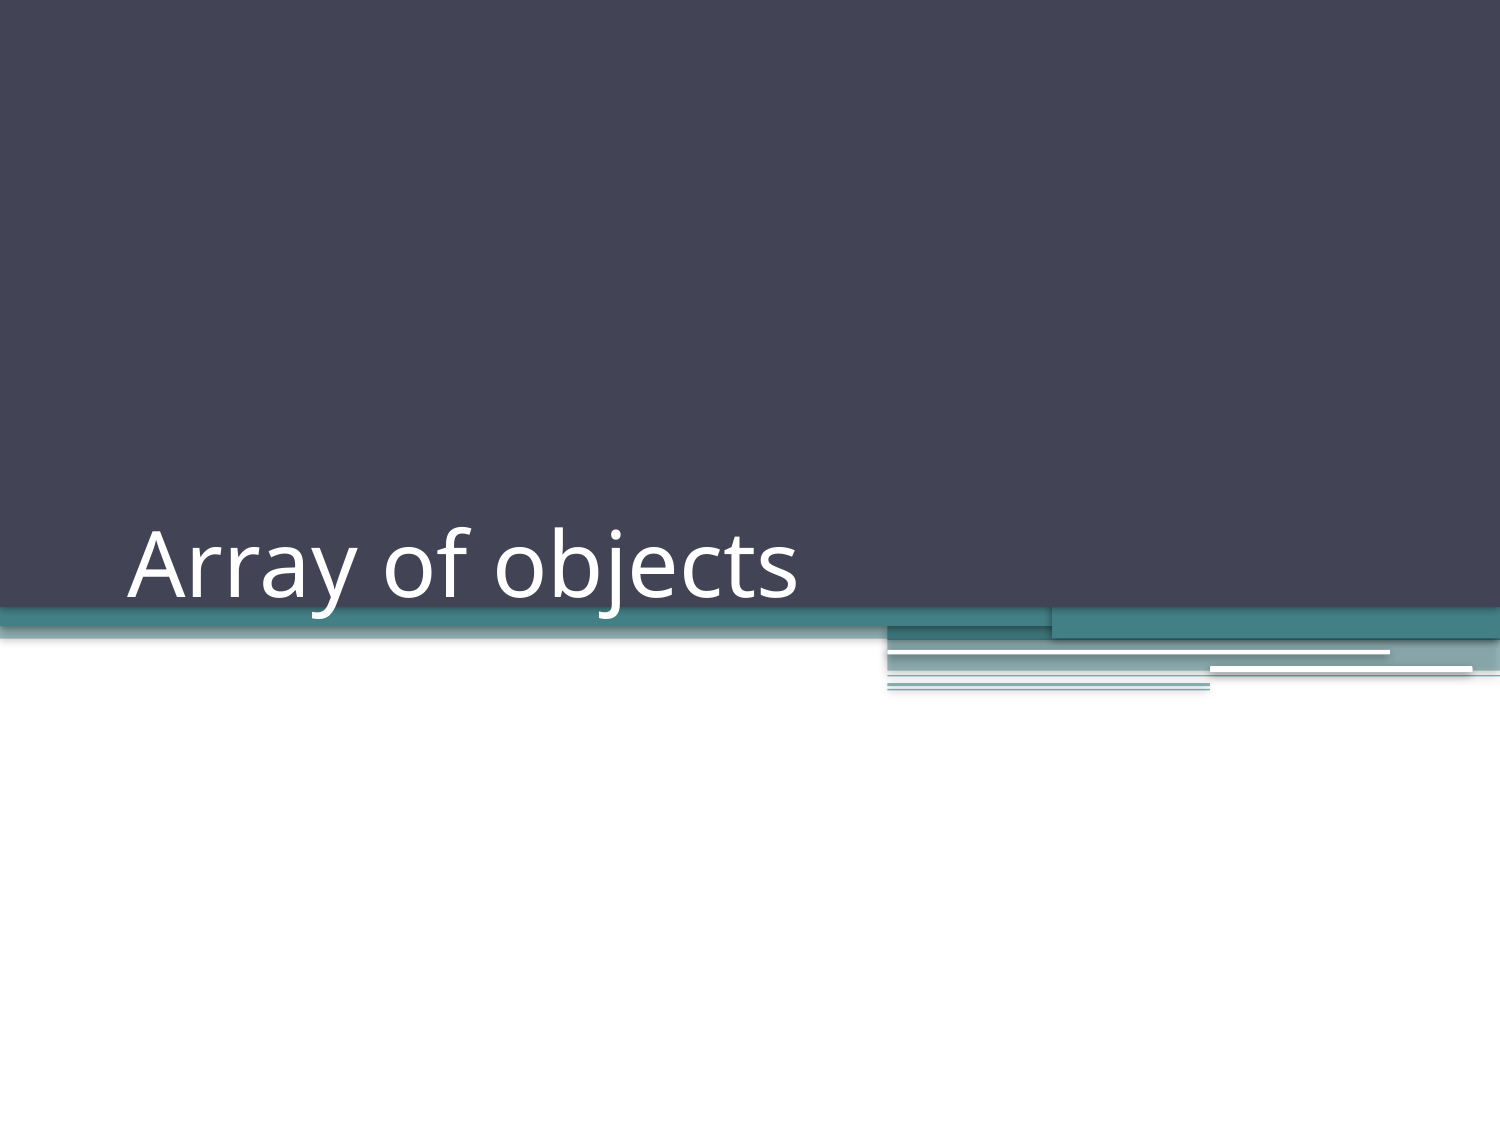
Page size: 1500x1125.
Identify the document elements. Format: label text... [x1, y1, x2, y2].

title Array of objects [112, 338, 1388, 623]
